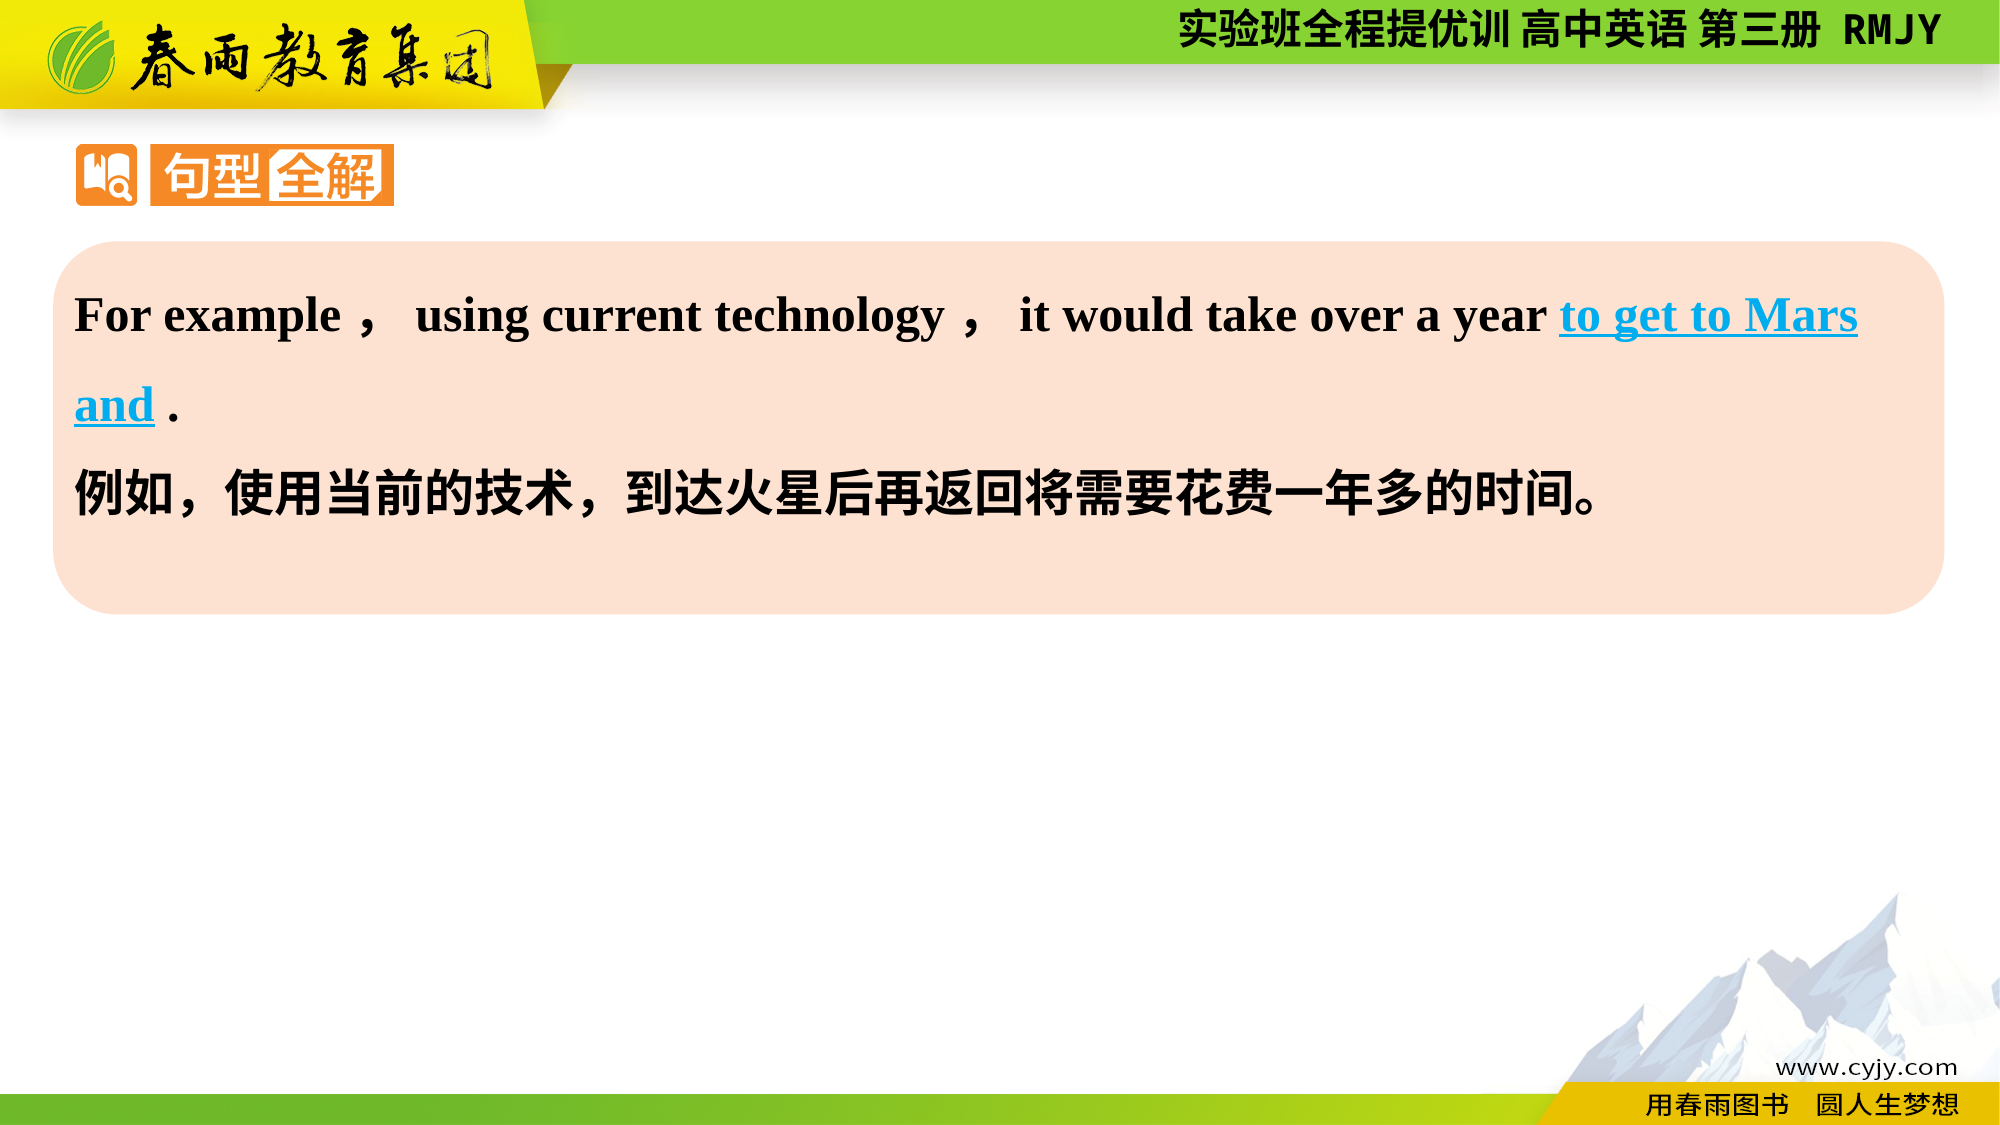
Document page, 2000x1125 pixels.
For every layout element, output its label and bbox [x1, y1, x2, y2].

text_box [54, 242, 1943, 613]
picture [0, 0, 2000, 1125]
